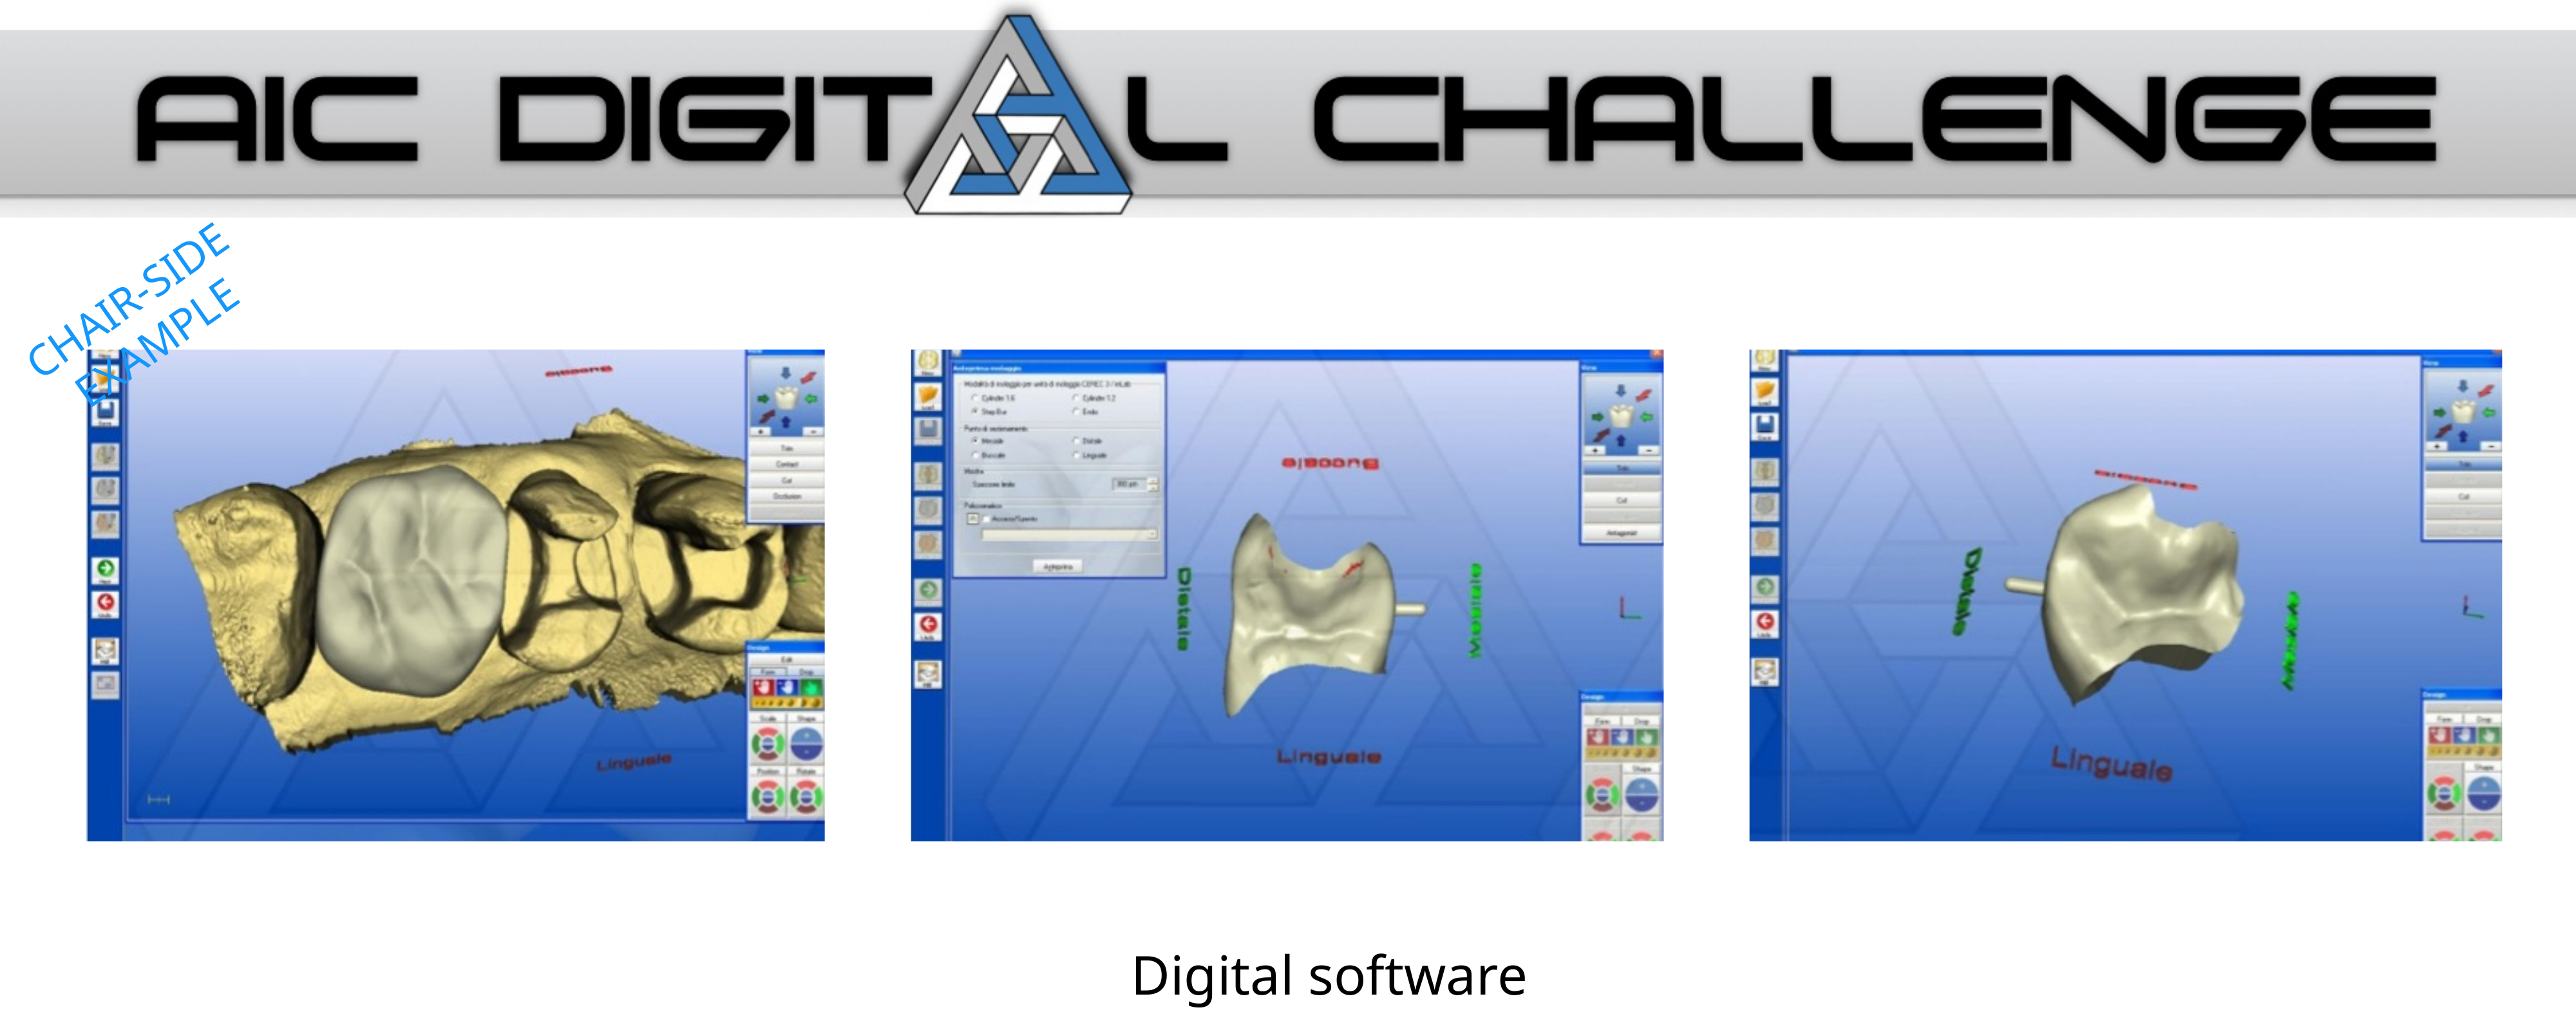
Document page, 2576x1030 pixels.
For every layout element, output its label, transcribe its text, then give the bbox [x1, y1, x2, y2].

picture [0, 0, 2576, 218]
picture [911, 350, 1664, 841]
text_box Digital software [1126, 936, 1534, 1011]
picture [85, 350, 825, 841]
picture [1749, 350, 2503, 841]
text_box CHAIR-SIDE EXAMPLE [0, 218, 283, 444]
